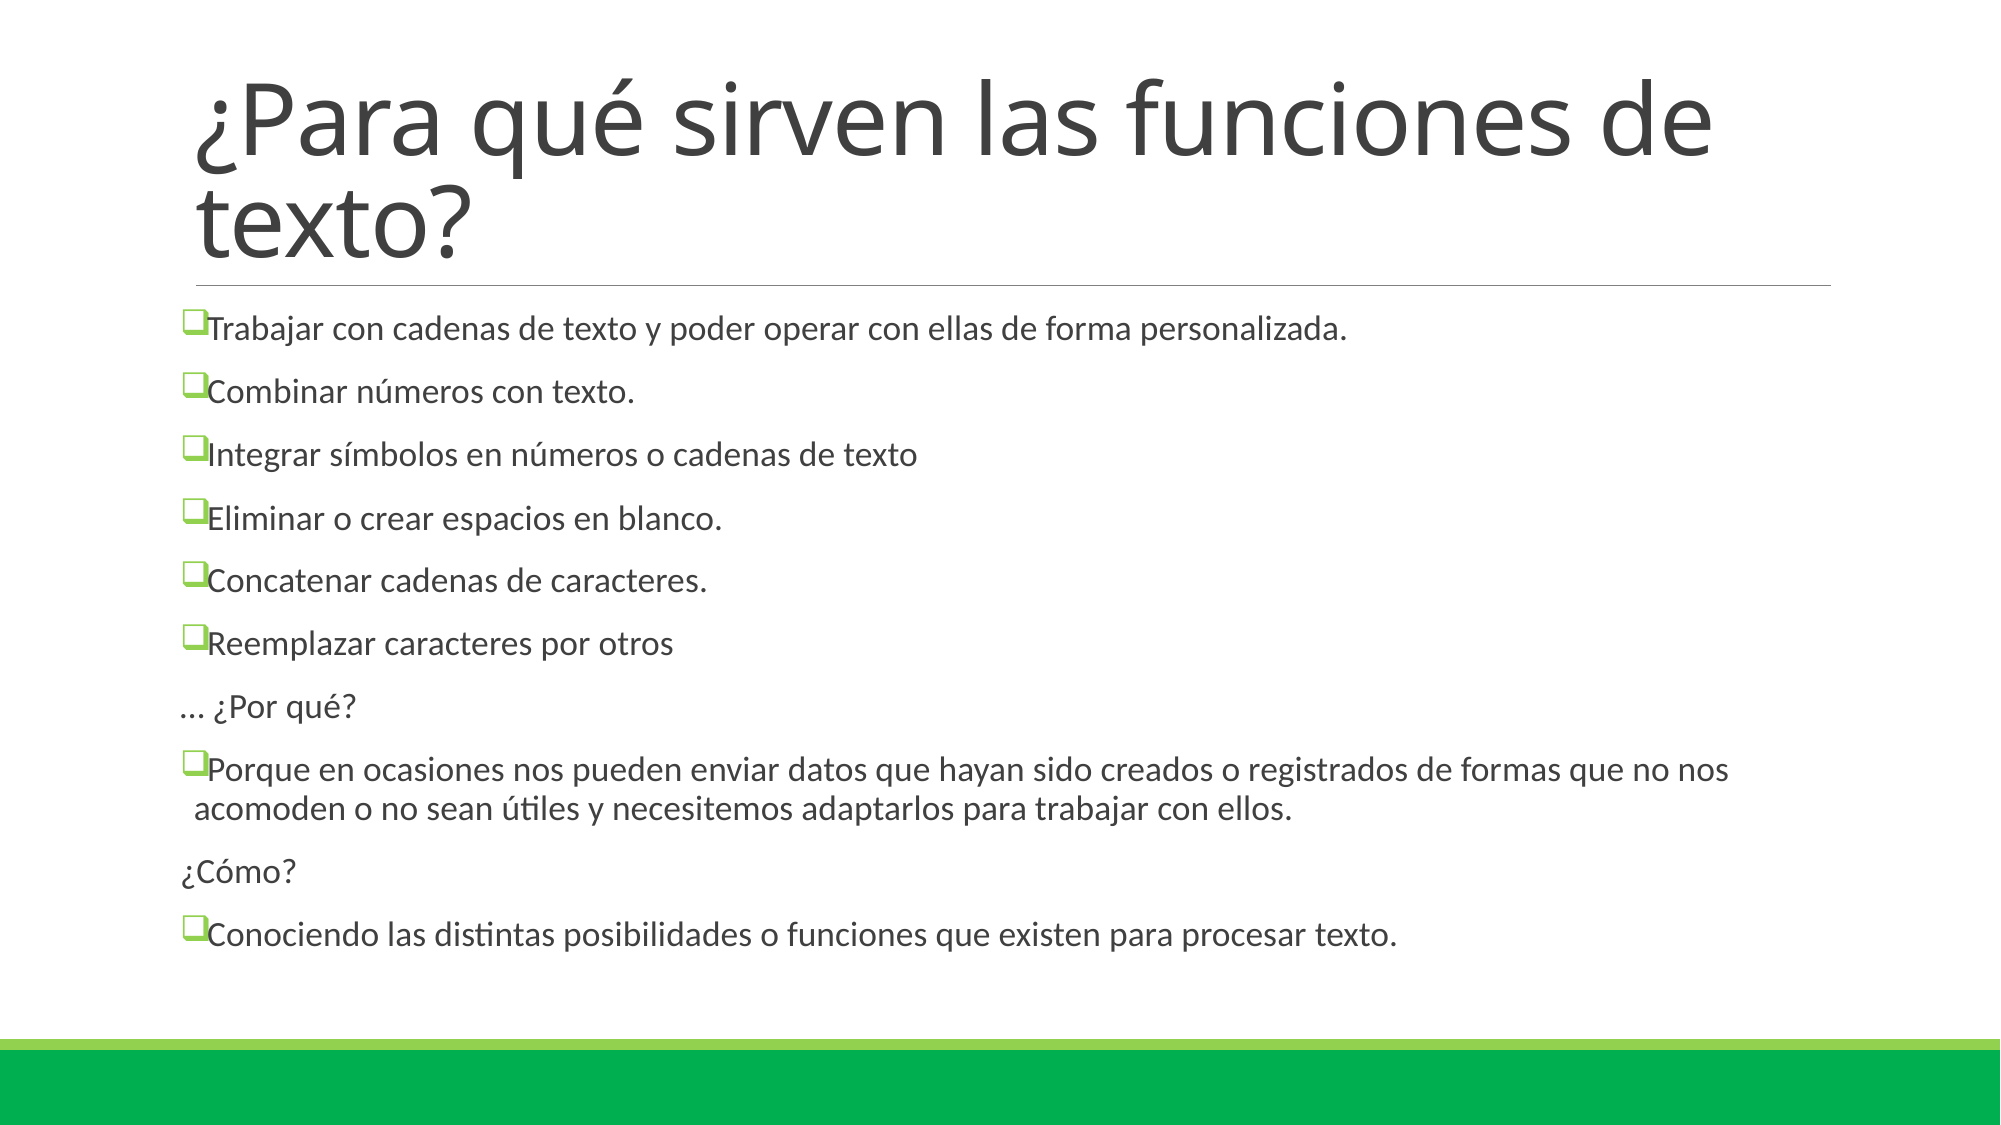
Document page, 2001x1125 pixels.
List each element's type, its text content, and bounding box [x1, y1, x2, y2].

list Trabajar con cadenas de texto y poder operar con ellas de forma personalizada. Combinar números con texto. Integrar símbolos en números o cadenas de texto Eliminar o crear espacios en blanco. Concatenar cadenas de caracteres. Reemplazar caracteres por otros … ¿Por qué? Porque en ocasiones nos pueden enviar datos que hayan sido creados o registrados de formas que no nos acomoden o no sean útiles y necesitemos adaptarlos para trabajar con ellos. ¿Cómo? Conociendo las distintas posibilidades o funciones que existen para procesar texto. [180, 302, 1830, 963]
title ¿Para qué sirven las funciones de texto? [180, 47, 1830, 285]
